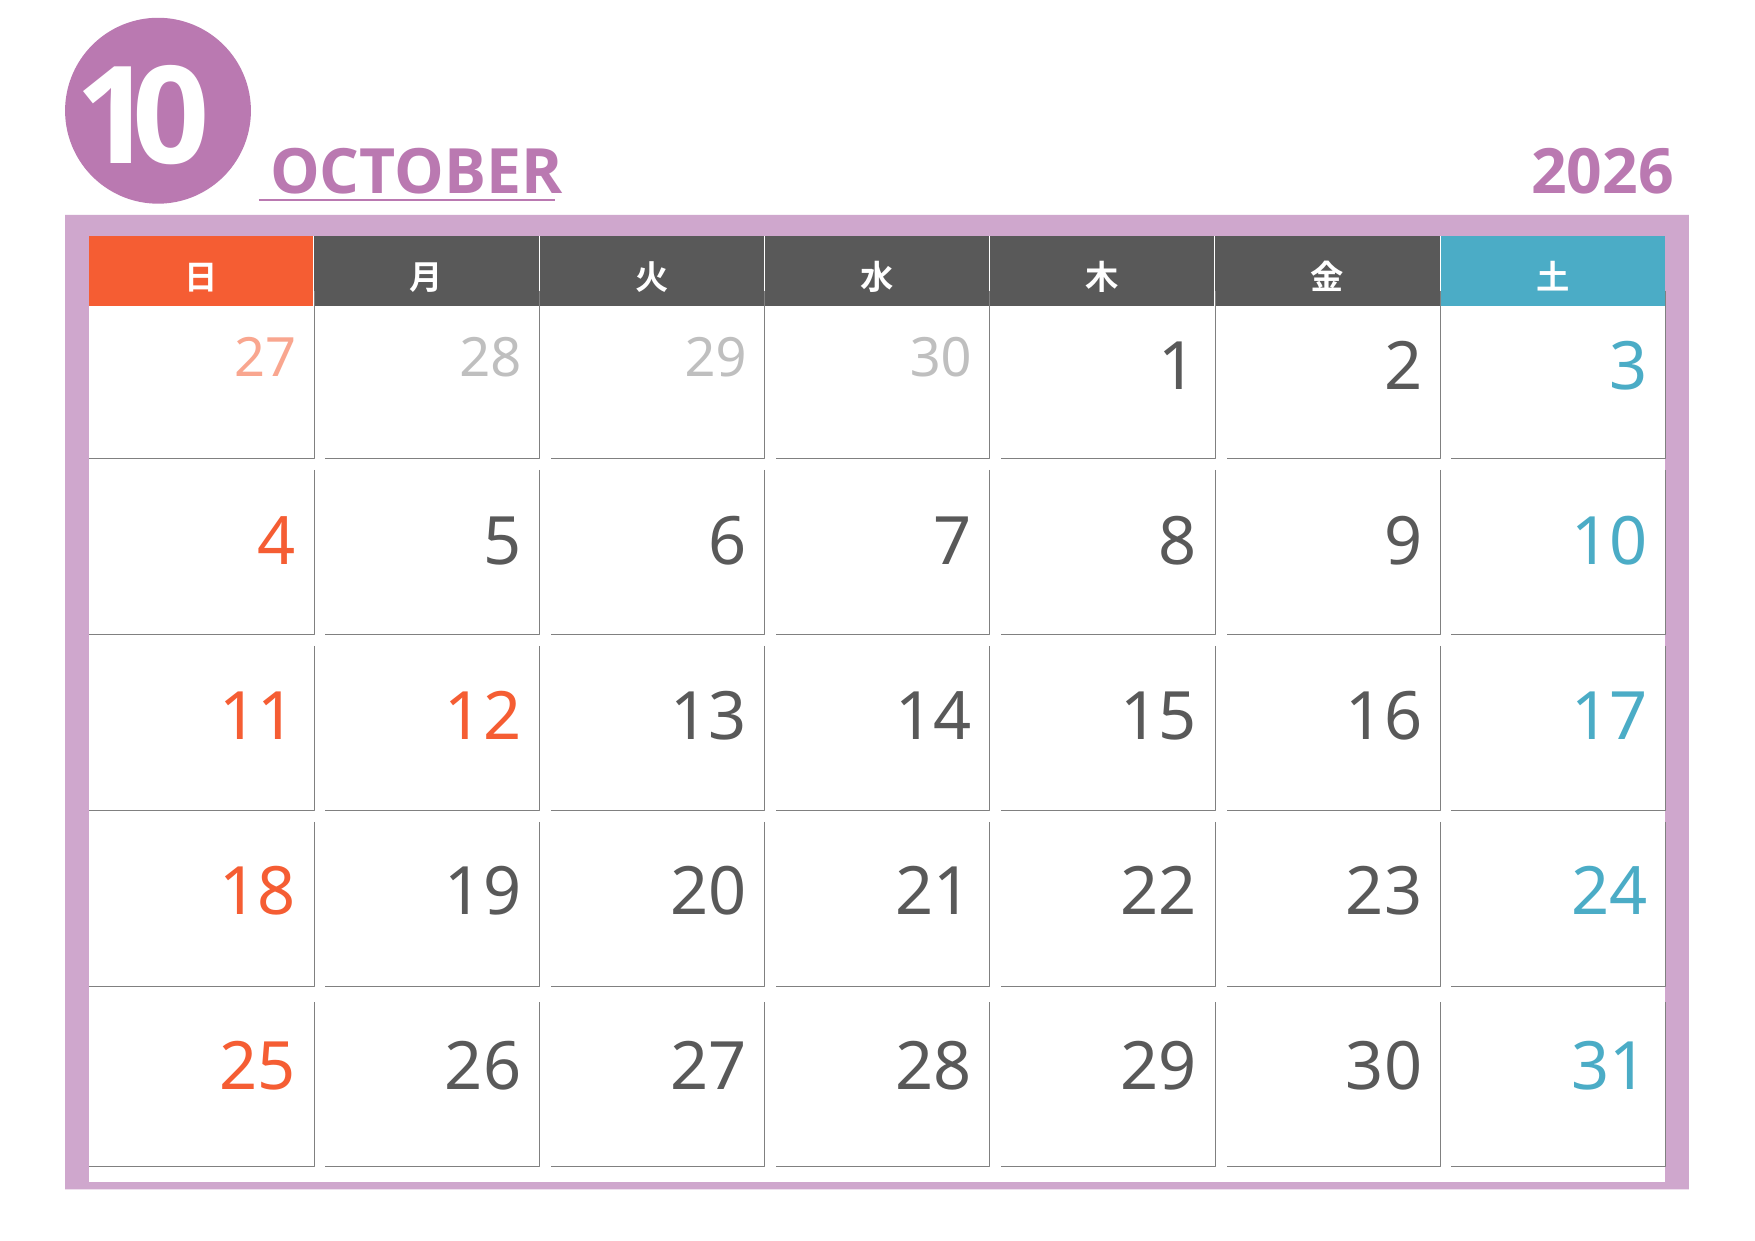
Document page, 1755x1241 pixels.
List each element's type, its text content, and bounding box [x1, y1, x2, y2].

text_box [124, 199, 192, 206]
table_header 木 [990, 236, 1214, 286]
text_box [128, 16, 188, 21]
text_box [88, 290, 1666, 1167]
table_header 水 [765, 236, 989, 286]
table_header 金 [1215, 236, 1440, 286]
table_header 日 [89, 236, 313, 288]
text_box [225, 44, 253, 178]
table_header 火 [540, 236, 764, 286]
text_box OCTOBER [255, 124, 605, 215]
table_header 土 [1441, 236, 1665, 288]
table_header 月 [314, 236, 539, 286]
text_box [63, 213, 1691, 1191]
text_box 2026 [1442, 124, 1689, 215]
text_box 10 [60, 21, 225, 199]
